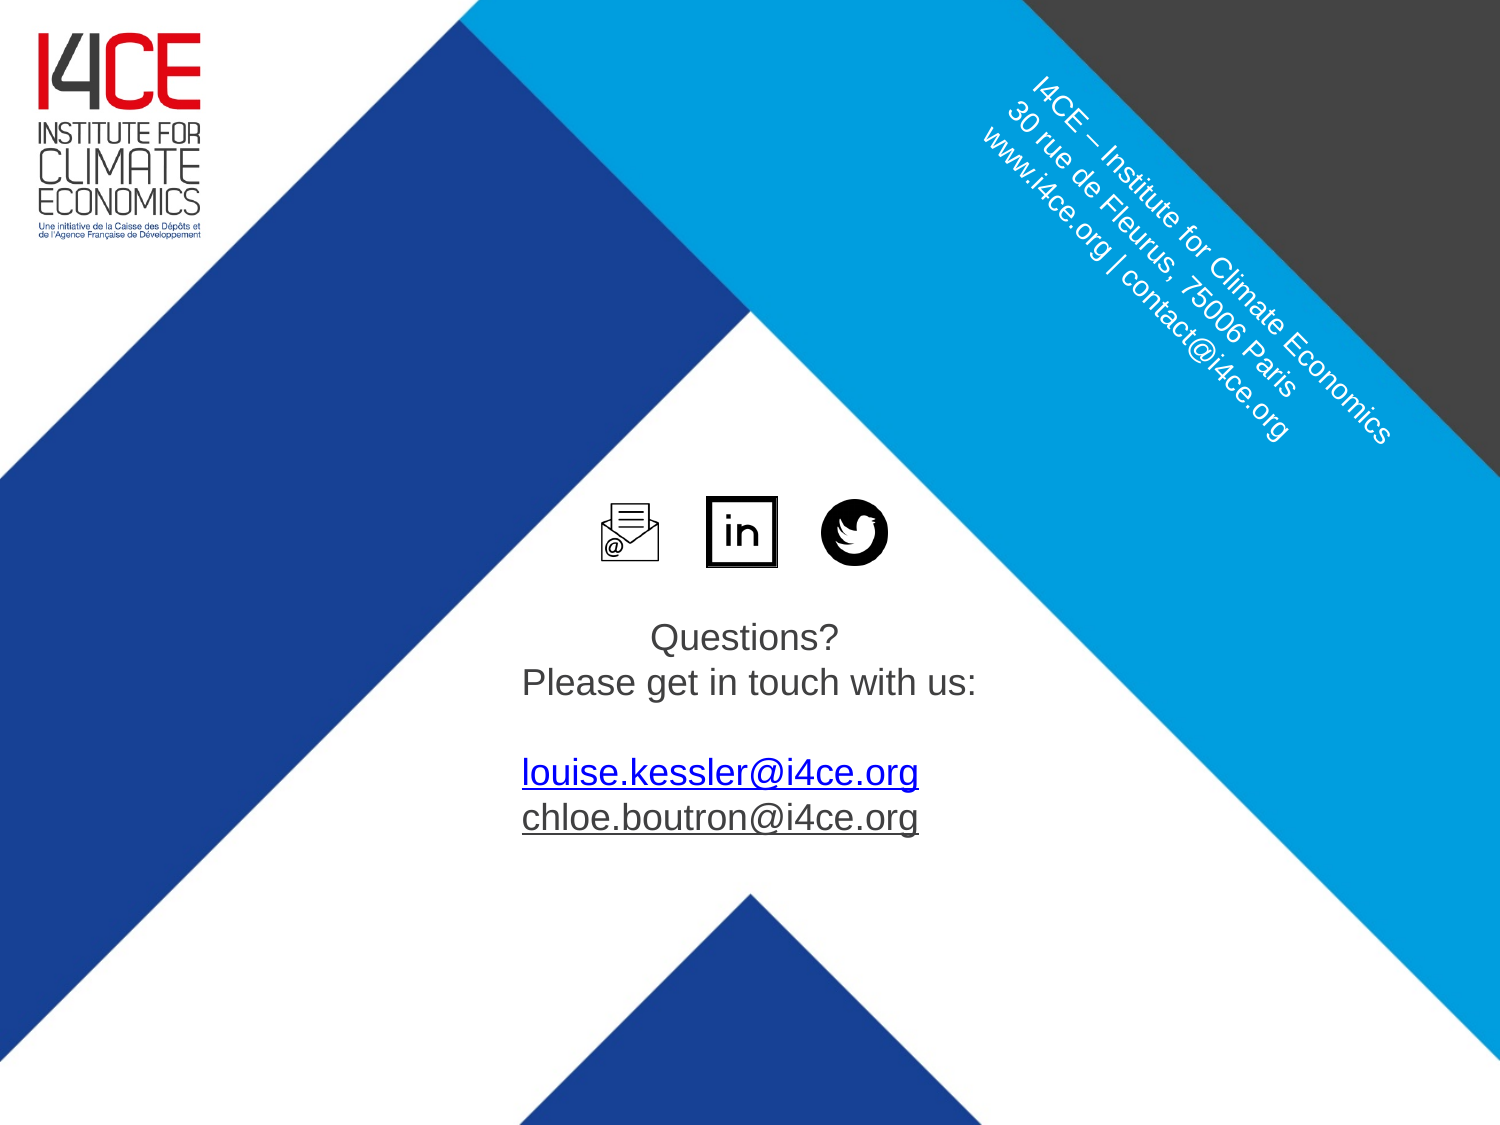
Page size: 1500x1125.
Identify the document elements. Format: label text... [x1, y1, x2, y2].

picture [0, 0, 1500, 1125]
picture [1023, 0, 1500, 477]
text_box Questions? Please get in touch with us: louise.kessler@i4ce.org chloe.boutron@i4ce.org [506, 605, 994, 846]
